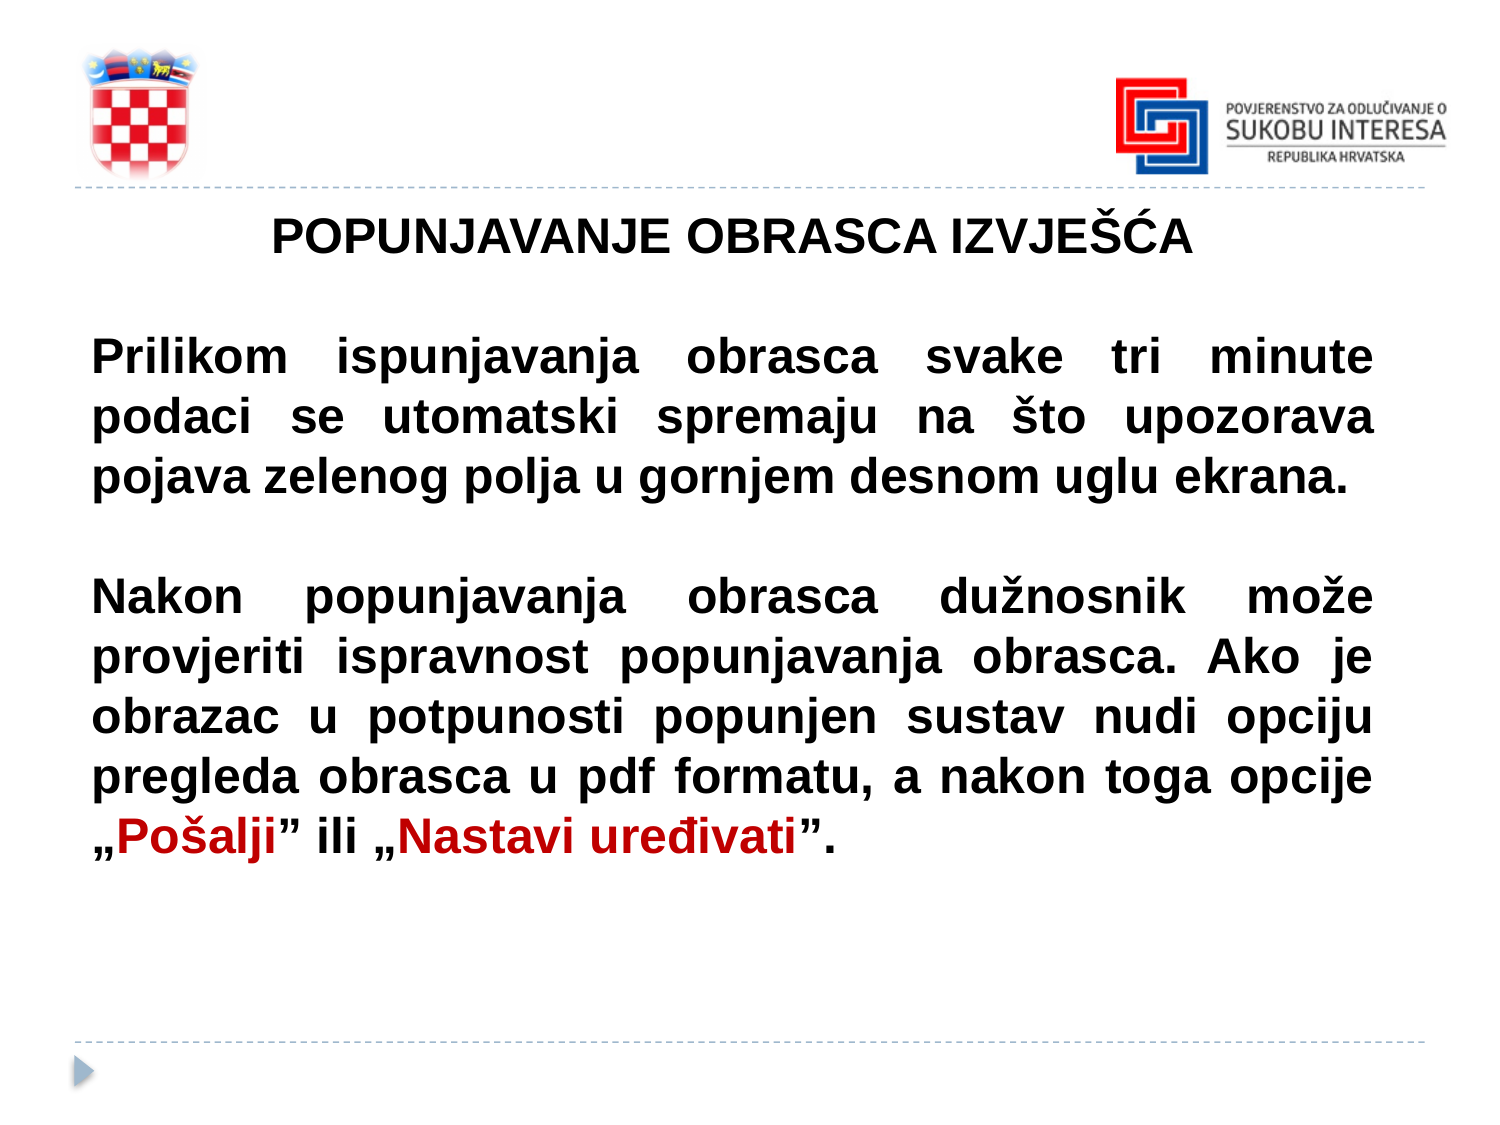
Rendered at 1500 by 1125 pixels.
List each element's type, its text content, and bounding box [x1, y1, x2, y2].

picture [1115, 66, 1451, 185]
title [149, 30, 1500, 194]
text_box POPUNJAVANJE OBRASCA IZVJEŠĆA Prilikom ispunjavanja obrasca svake tri minute podaci se utomatski spremaju na što upozorava pojava zelenog polja u gornjem desnom uglu ekrana. Nakon popunjavanja obrasca dužnosnik može provjeriti ispravnost popunjavanja obrasca. Ako je obrazac u potpunosti popunjen sustav nudi opciju pregleda obrasca u pdf formatu, a nakon toga opcije „Pošalji” ili „Nastavi uređivati”. [76, 196, 1390, 931]
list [75, 42, 208, 185]
